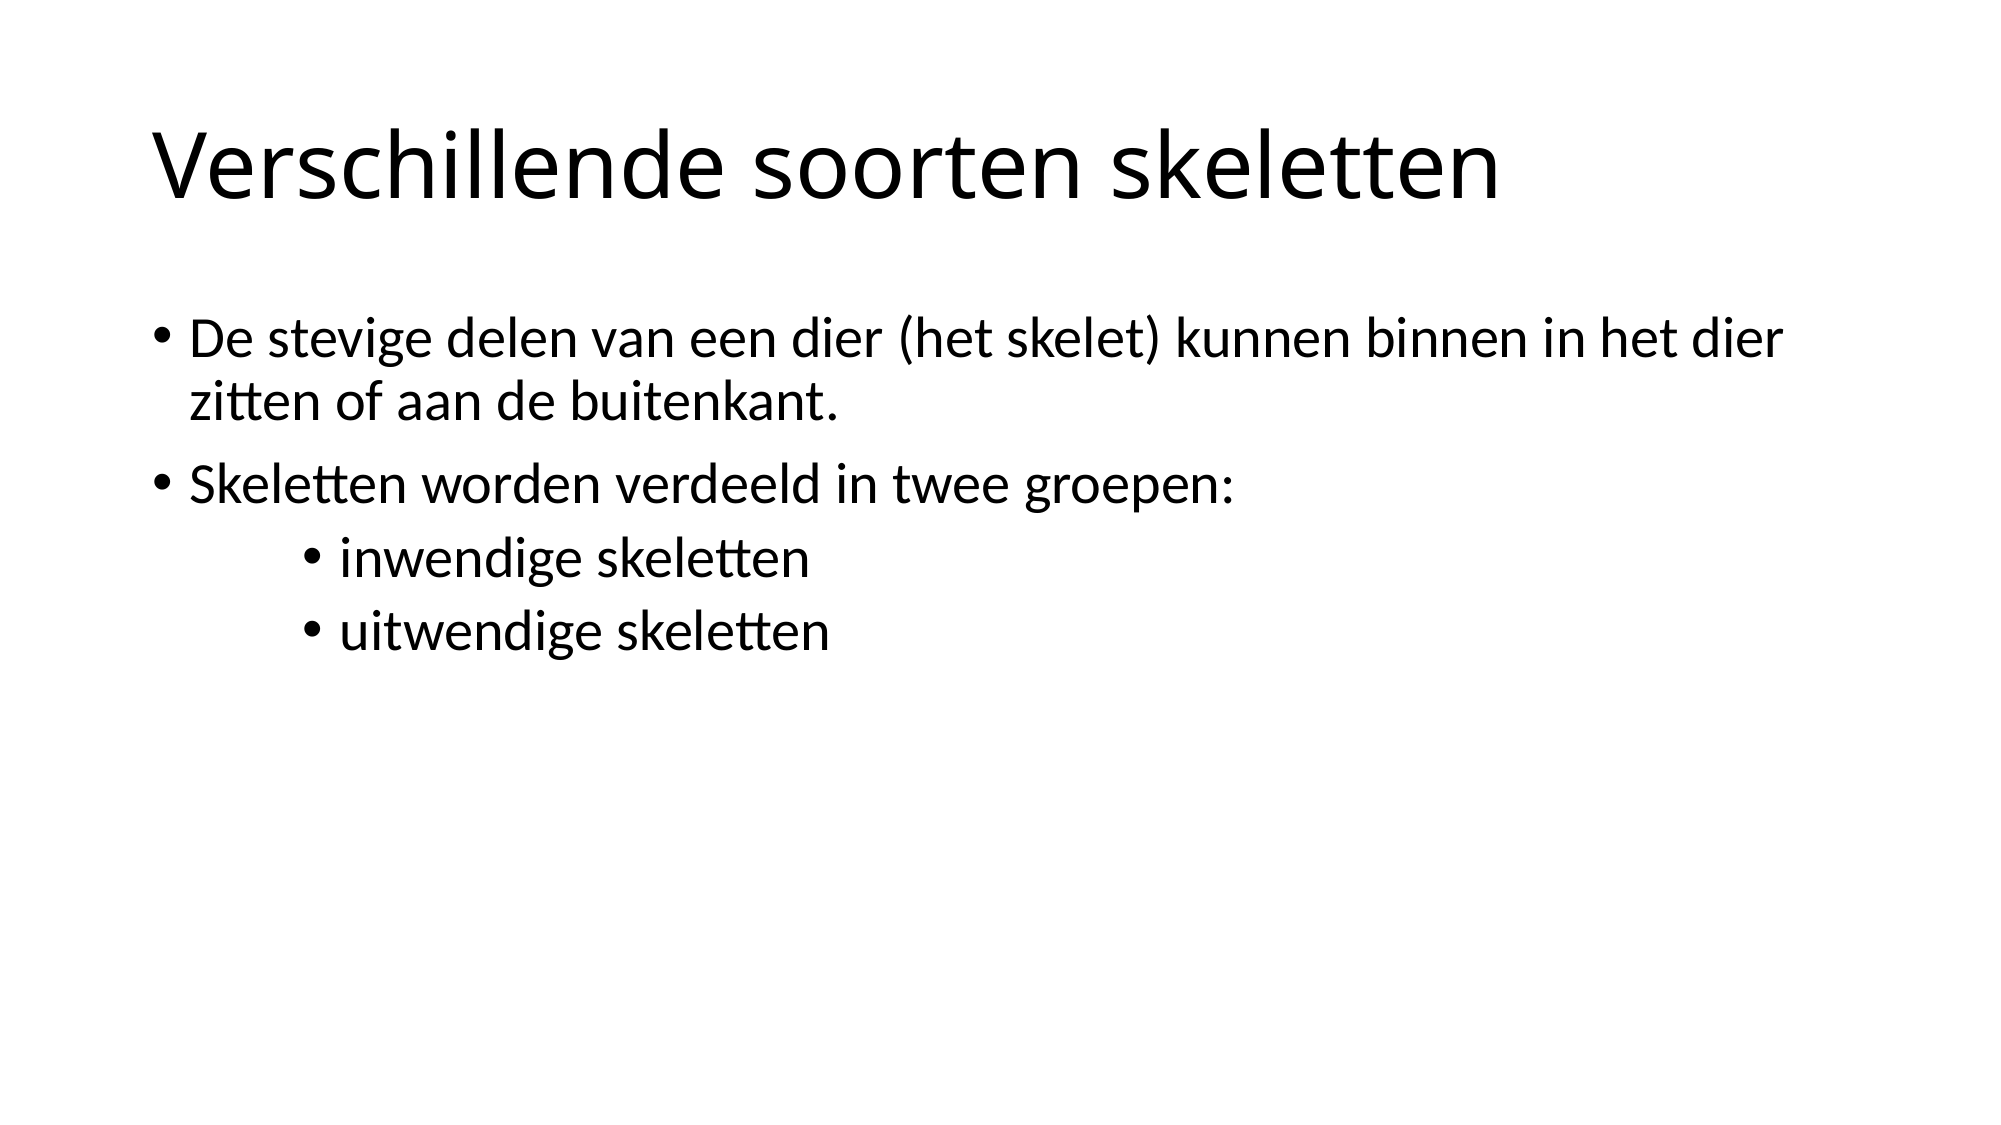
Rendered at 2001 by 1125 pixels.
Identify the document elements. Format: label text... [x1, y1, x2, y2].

title Verschillende soorten skeletten [137, 59, 1863, 278]
list De stevige delen van een dier (het skelet) kunnen binnen in het dier zitten of aan de buitenkant. Skeletten worden verdeeld in twee groepen: inwendige skeletten uitwendige skeletten [137, 299, 1863, 1014]
